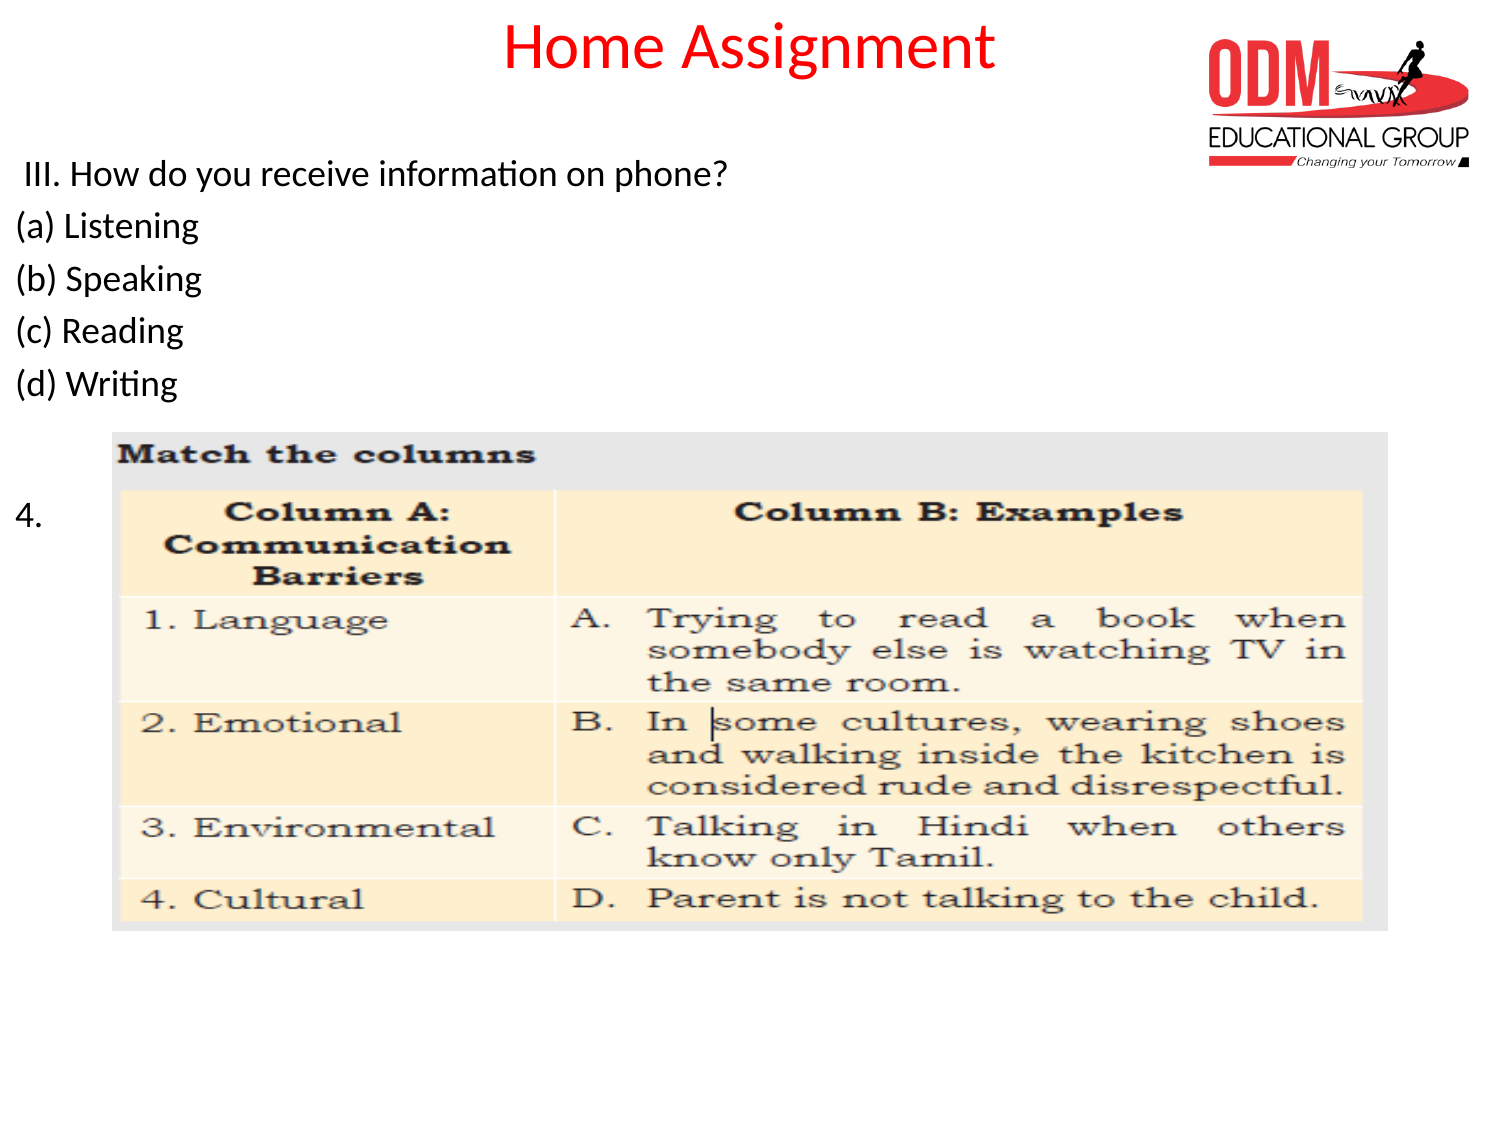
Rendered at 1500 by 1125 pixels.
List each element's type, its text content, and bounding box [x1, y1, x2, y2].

picture [111, 432, 1389, 932]
picture [1209, 38, 1469, 168]
list III. How do you receive information on phone? (a) Listening (b) Speaking (c) Reading (d) Writing [0, 141, 1350, 957]
title Home Assignment [75, 0, 1425, 136]
